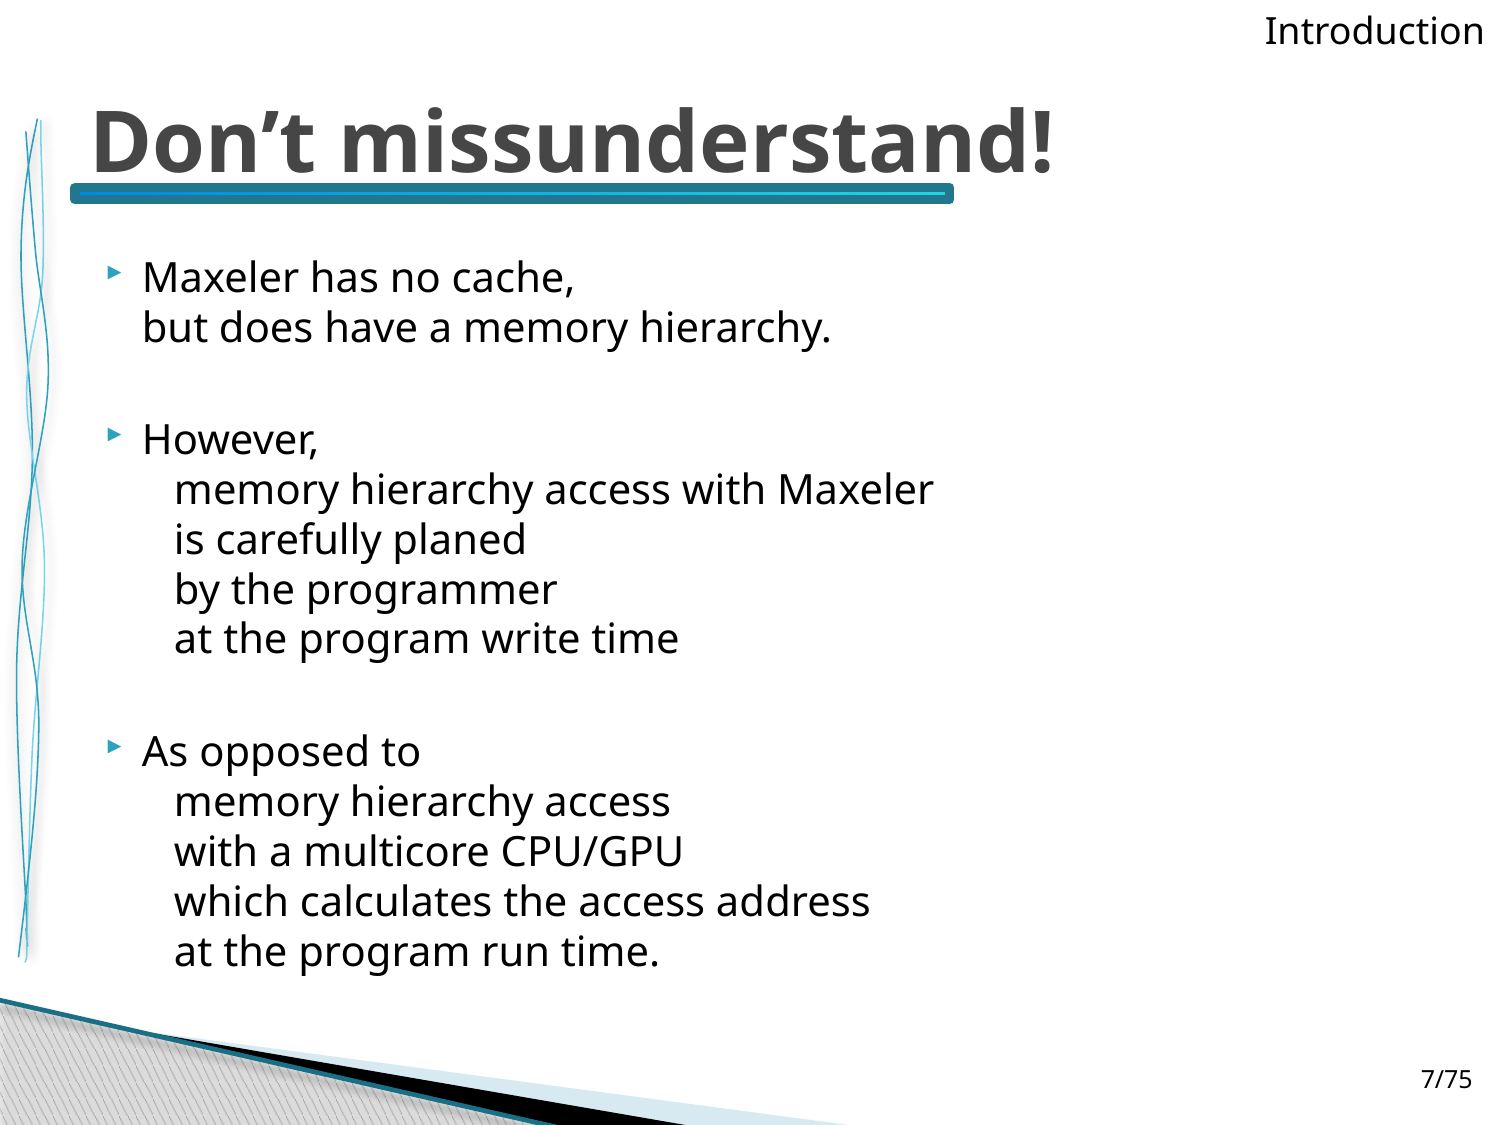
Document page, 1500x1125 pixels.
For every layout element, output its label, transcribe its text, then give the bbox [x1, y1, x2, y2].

title Don’t missunderstand! [75, 45, 1425, 233]
list Maxeler has no cache, but does have a memory hierarchy. However, memory hierarchy access with Maxeler is carefully planed by the programmer at the program write time As opposed to memory hierarchy access with a multicore CPU/GPU which calculates the access address at the program run time. [75, 243, 1425, 986]
list Introduction [1074, 0, 1500, 63]
